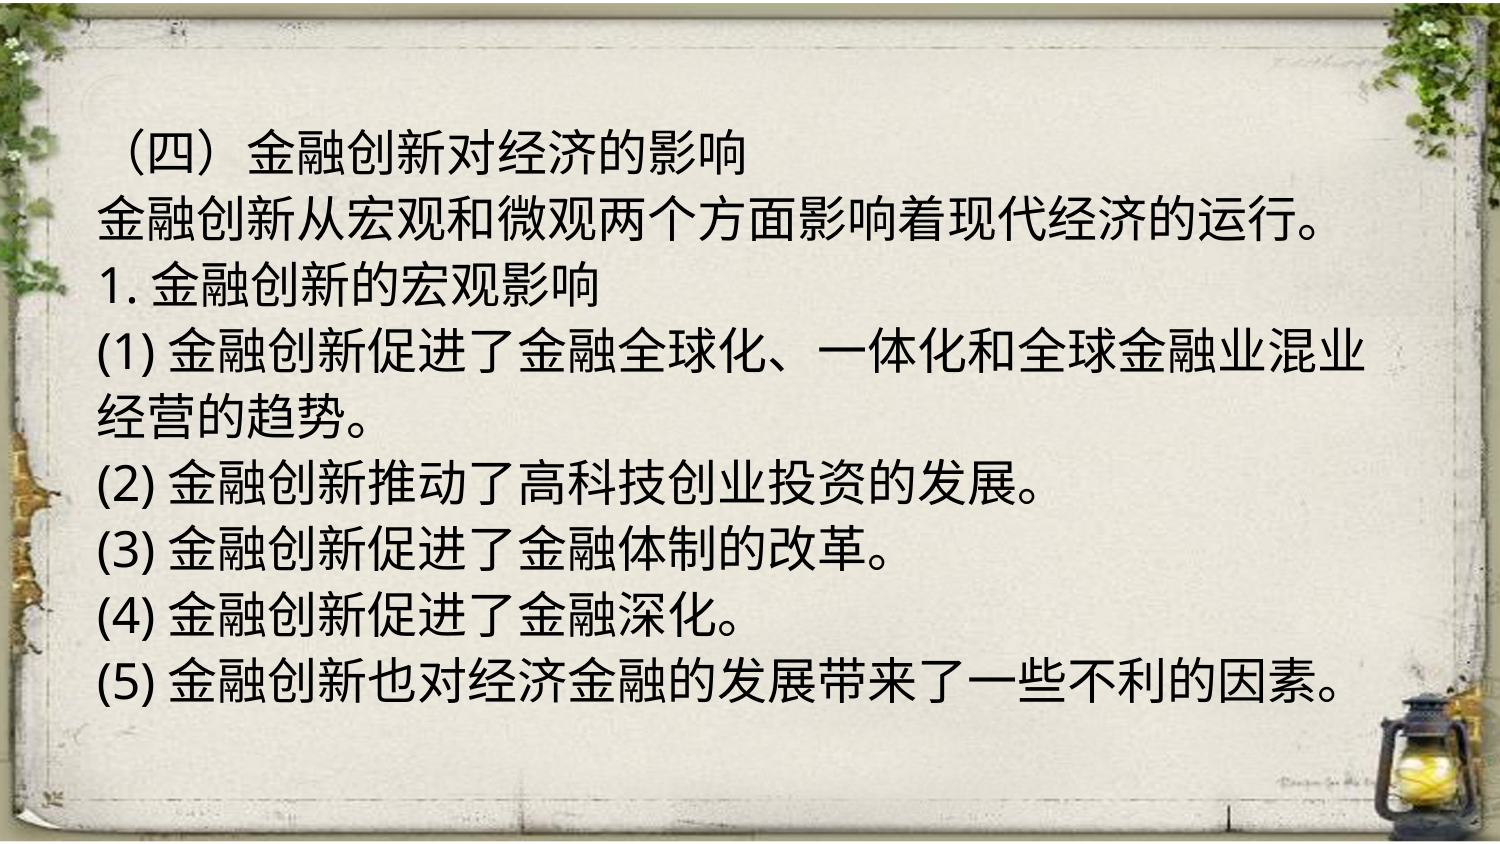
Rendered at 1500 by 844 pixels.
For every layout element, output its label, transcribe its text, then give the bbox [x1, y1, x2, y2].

text_box （四）金融创新对经济的影响 金融创新从宏观和微观两个方面影响着现代经济的运行。 1.金融创新的宏观影响 (1)金融创新促进了金融全球化、一体化和全球金融业混业经营的趋势。 (2)金融创新推动了高科技创业投资的发展。 (3)金融创新促进了金融体制的改革。 (4)金融创新促进了金融深化。 (5)金融创新也对经济金融的发展带来了一些不利的因素。 [82, 108, 1418, 844]
picture [0, 0, 1500, 844]
